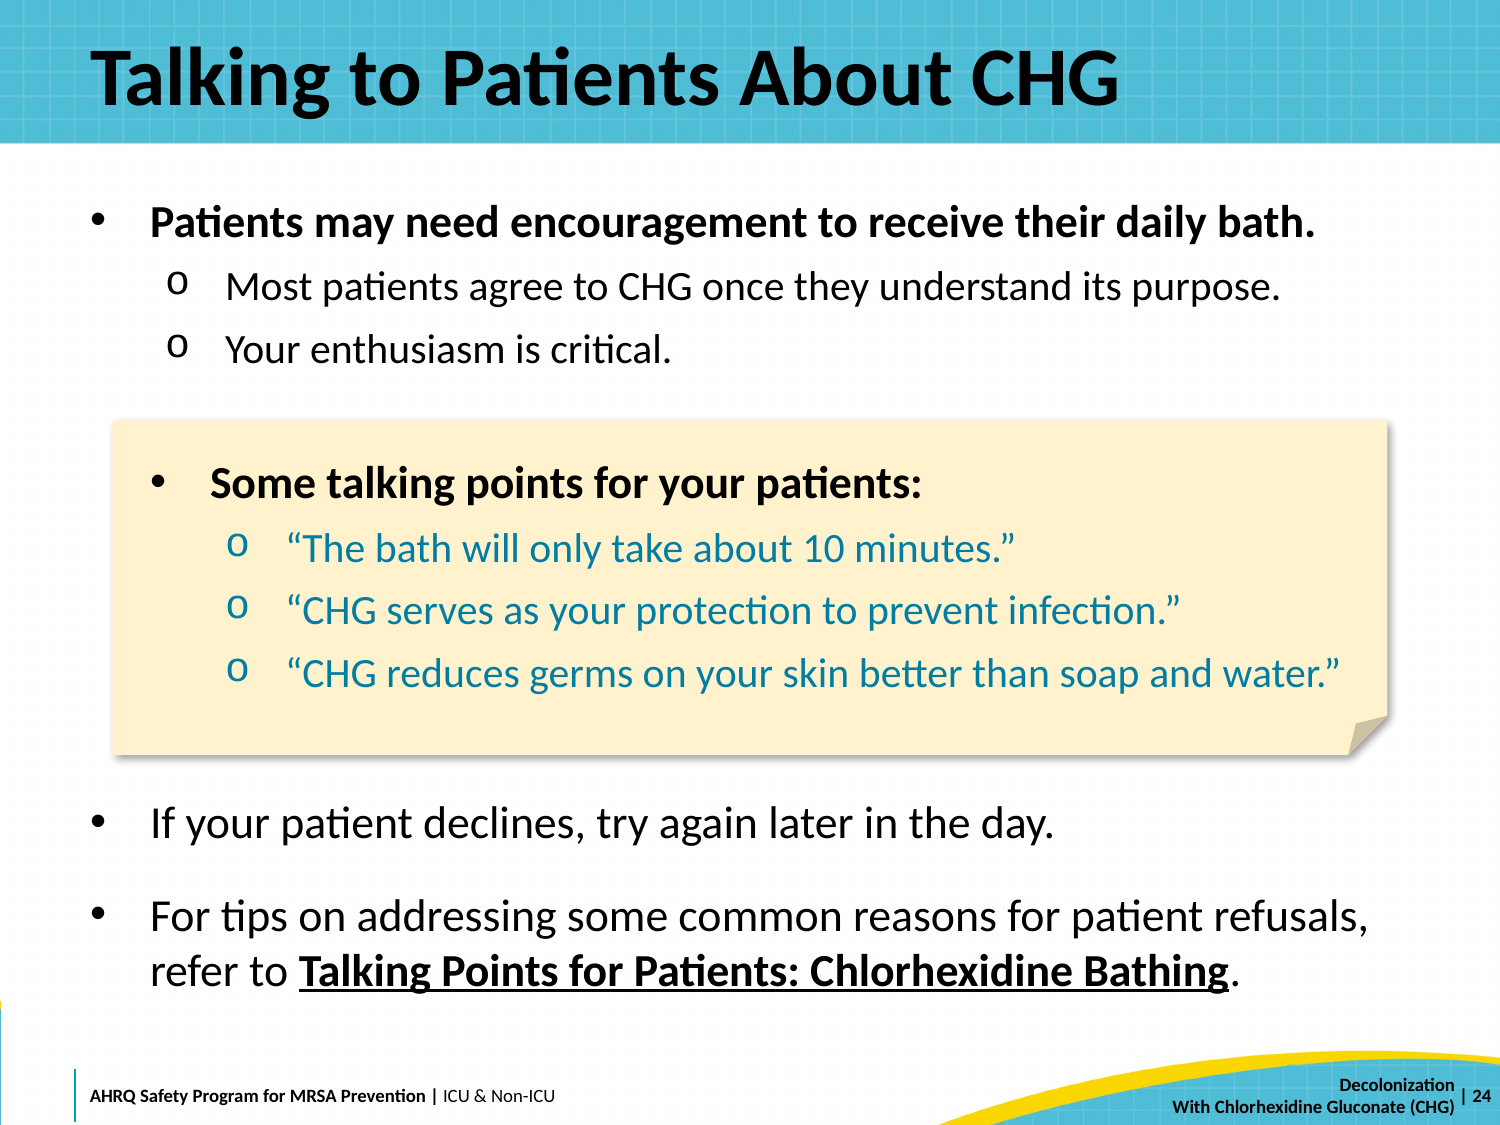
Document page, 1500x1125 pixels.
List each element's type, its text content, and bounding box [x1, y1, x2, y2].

slide_number | 24 [1455, 1065, 1500, 1125]
title Talking to Patients About CHG [75, 0, 1425, 150]
list If your patient declines, try again later in the day. For tips on addressing some common reasons for patient refusals, refer to Talking Points for Patients: Chlorhexidine Bathing. [75, 785, 1425, 1037]
list Some talking points for your patients: “The bath will only take about 10 minutes.” “CHG serves as your protection to prevent infection.” “CHG reduces germs on your skin better than soap and water.” [135, 445, 1365, 739]
picture [0, 0, 1500, 1125]
text_box [111, 419, 1391, 757]
list Patients may need encouragement to receive their daily bath. Most patients agree to CHG once they understand its purpose. Your enthusiasm is critical. [75, 184, 1425, 405]
